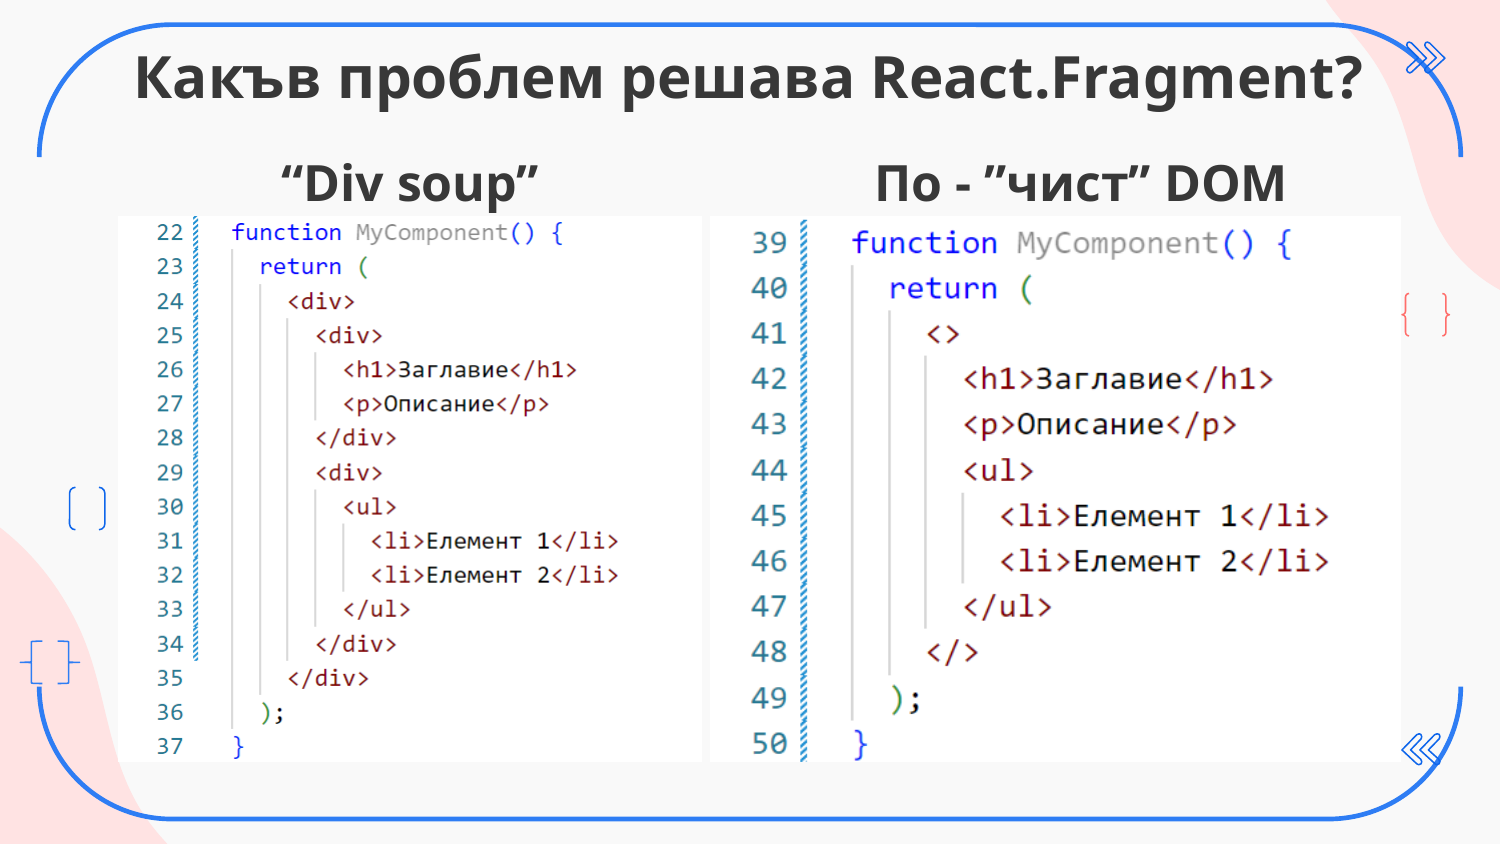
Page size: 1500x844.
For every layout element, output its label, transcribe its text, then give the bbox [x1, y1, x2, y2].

picture [118, 216, 702, 762]
subtitle По - ”чист” DOM [853, 144, 1310, 214]
title Какъв проблем решава React.Fragment? [118, 25, 1420, 120]
picture [710, 216, 1401, 762]
subtitle “Div soup” [231, 144, 589, 214]
